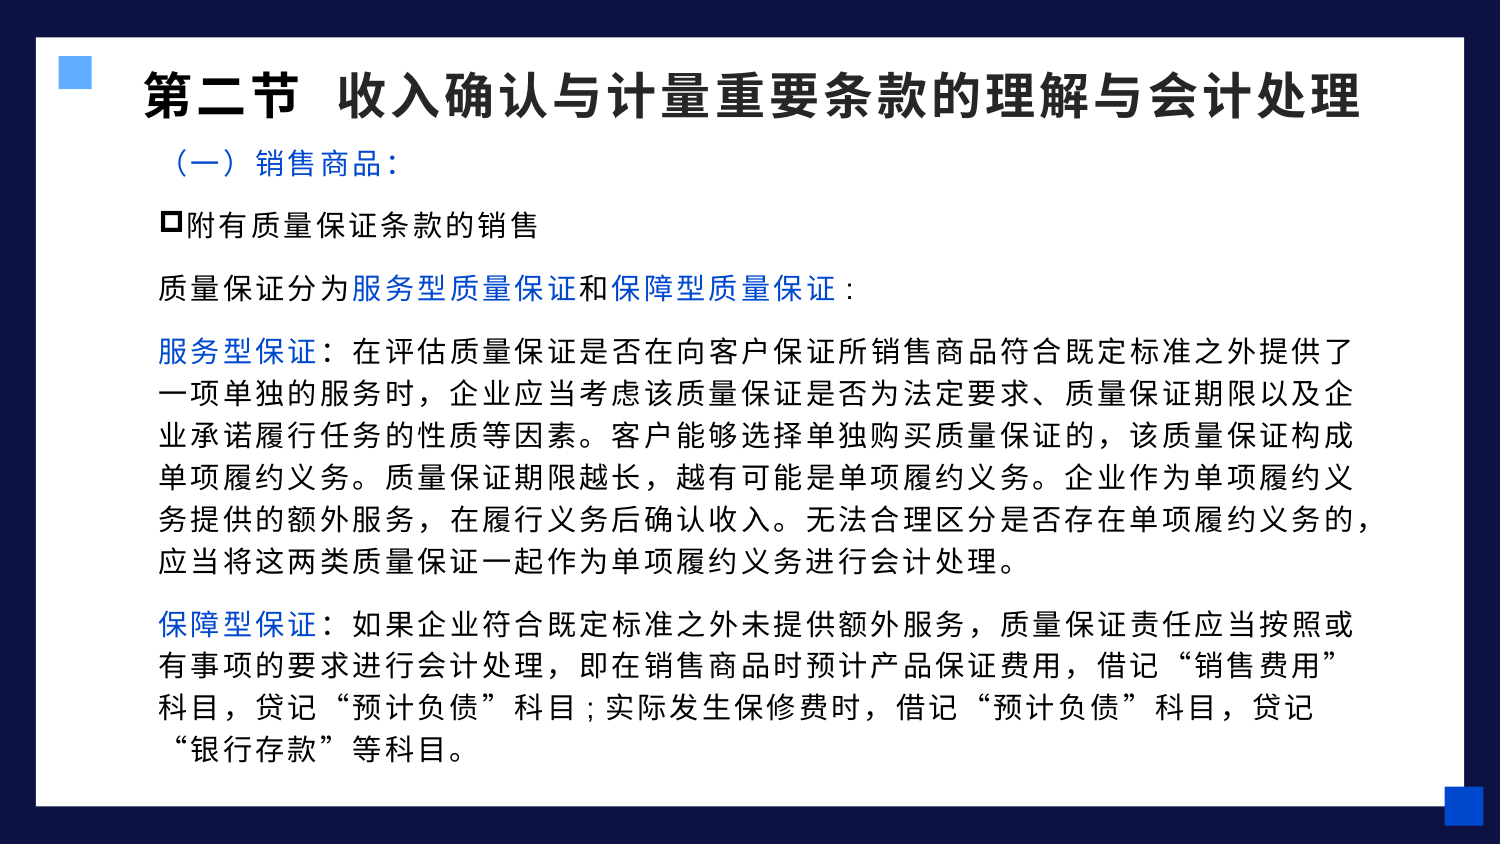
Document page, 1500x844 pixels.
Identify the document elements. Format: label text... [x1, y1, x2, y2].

list （一）销售商品： 附有质量保证条款的销售 质量保证分为服务型质量保证和保障型质量保证: 服务型保证：在评估质量保证是否在向客户保证所销售商品符合既定标准之外提供了一项单独的服务时，企业应当考虑该质量保证是否为法定要求、质量保证期限以及企业承诺履行任务的性质等因素。客户能够选择单独购买质量保证的，该质量保证构成单项履约义务。质量保证期限越长，越有可能是单项履约义务。企业作为单项履约义务提供的额外服务，在履行义务后确认收入。无法合理区分是否存在单项履约义务的，应当将这两类质量保证一起作为单项履约义务进行会计处理。 保障型保证：如果企业符合既定标准之外未提供额外服务，质量保证责任应当按照或有事项的要求进行会计处理，即在销售商品时预计产品保证费用，借记“销售费用”科目，贷记“预计负债”科目;实际发生保修费时，借记“预计负债”科目，贷记“银行存款”等科目。 [141, 137, 1389, 563]
text_box 第二节 收入确认与计量重要条款的理解与会计处理 [99, 43, 1400, 133]
